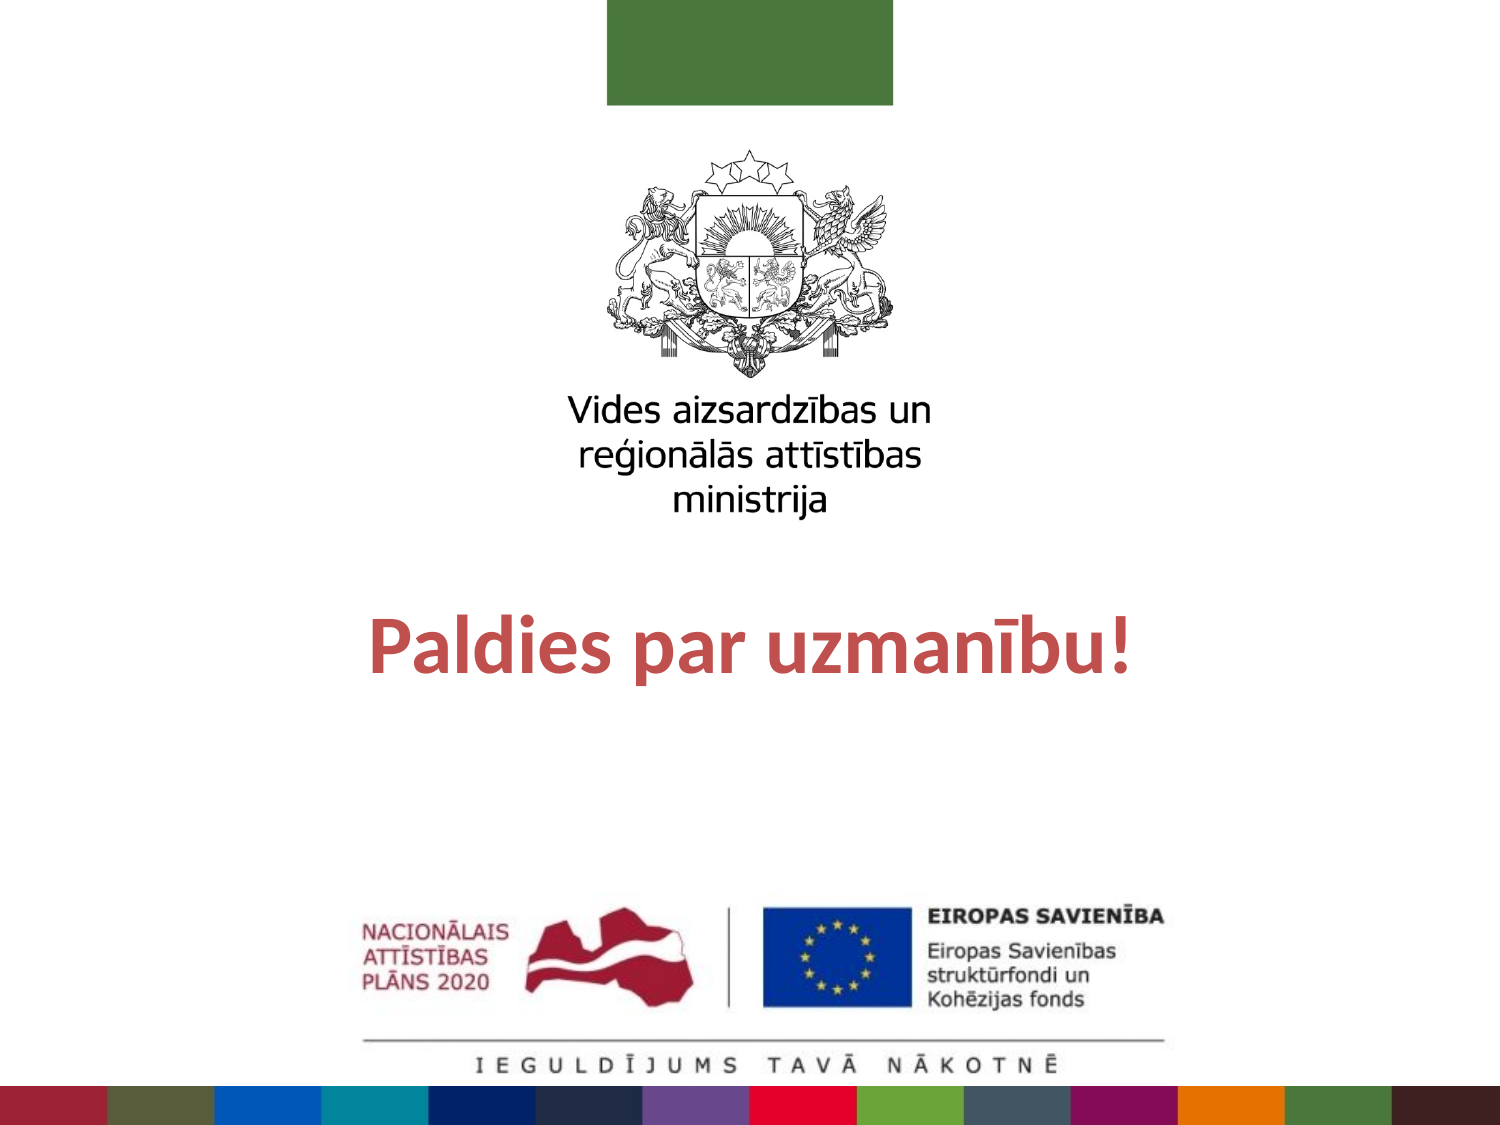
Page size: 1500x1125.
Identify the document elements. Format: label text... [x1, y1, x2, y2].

picture [349, 891, 1181, 1084]
picture [0, 1086, 320, 1125]
text_box Paldies par uzmanību! [76, 382, 1427, 993]
picture [440, 0, 1060, 382]
picture [326, 1086, 1500, 1125]
